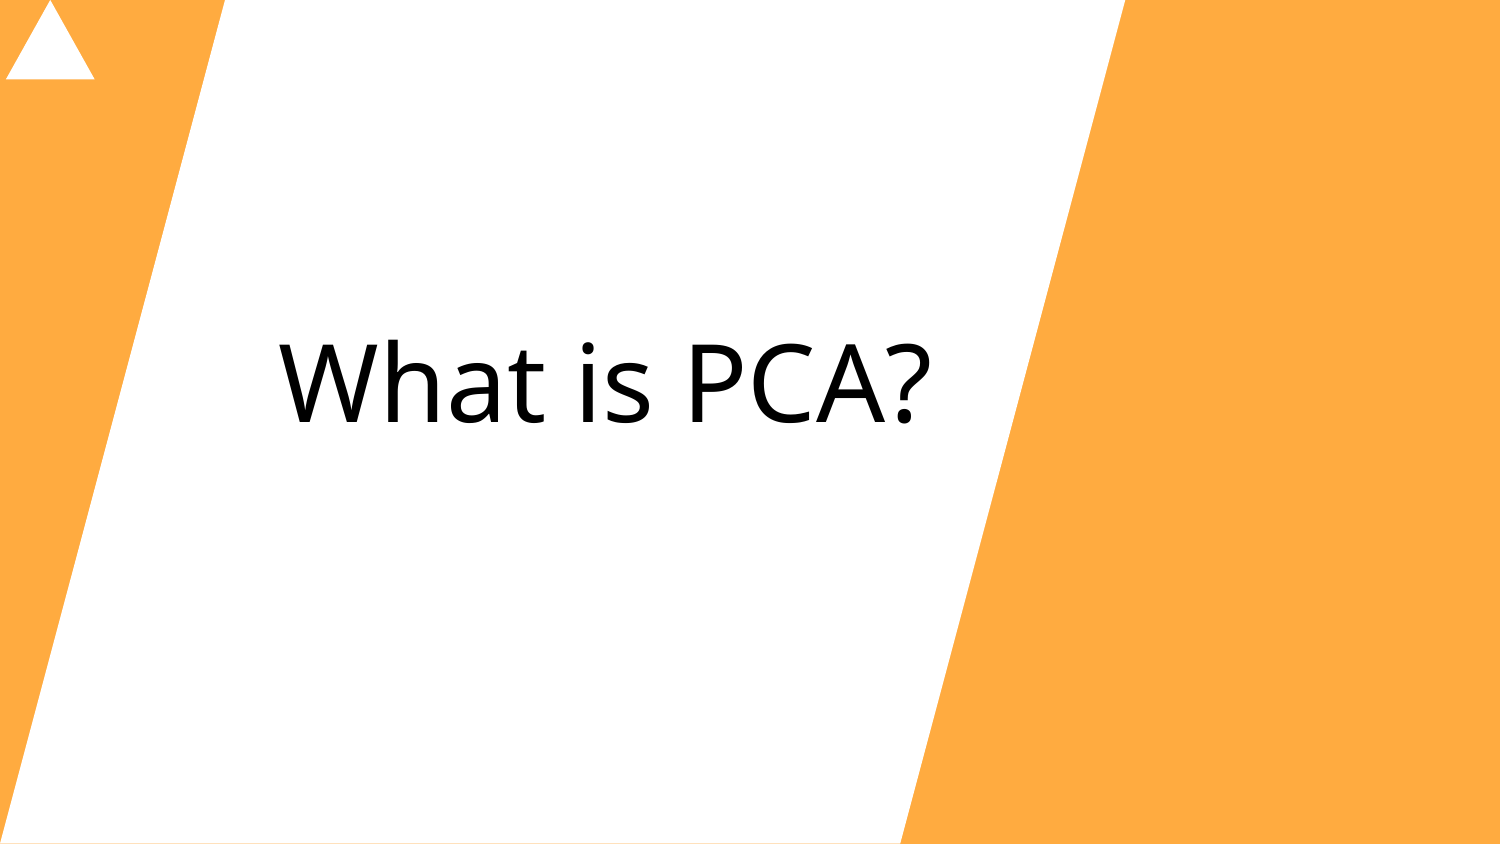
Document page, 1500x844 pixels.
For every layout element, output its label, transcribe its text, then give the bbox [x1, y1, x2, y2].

title What is PCA? [51, 45, 1161, 459]
